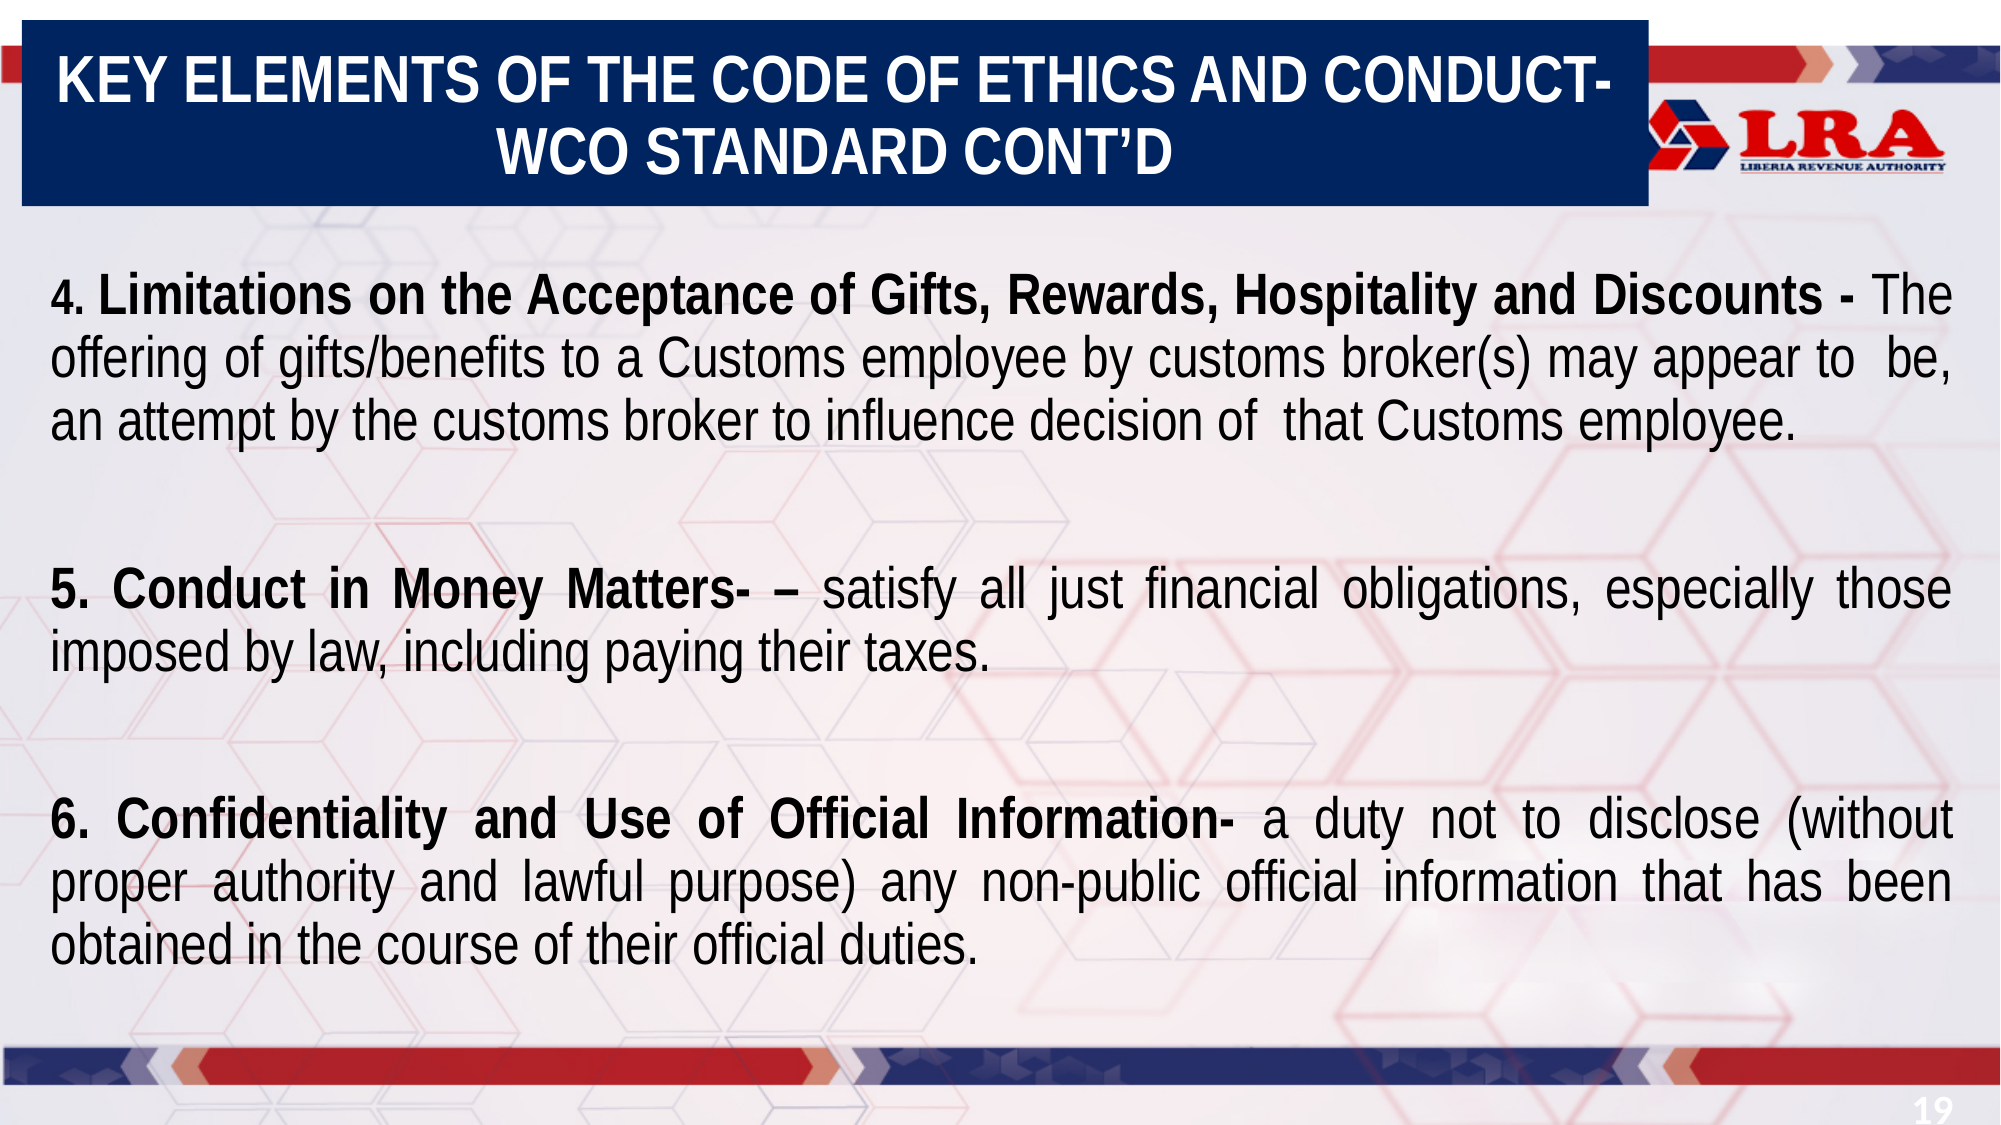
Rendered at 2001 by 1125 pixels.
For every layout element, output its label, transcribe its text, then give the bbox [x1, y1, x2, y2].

slide_number 19 [1518, 1077, 1969, 1125]
text_box KEY ELEMENTS OF THE CODE OF ETHICS AND CONDUCT-WCO STANDARD CONT’D [21, 20, 1649, 207]
picture [0, 0, 2001, 1125]
list 4. Limitations on the Acceptance of Gifts, Rewards, Hospitality and Discounts - The offering of gifts/benefits to a Customs employee by customs broker(s) may appear to be, an attempt by the customs broker to influence decision of that Customs employee. 5. Conduct in Money Matters- – satisfy all just financial obligations, especially those imposed by law, including paying their taxes. 6. Confidentiality and Use of Official Information- a duty not to disclose (without proper authority and lawful purpose) any non-public official information that has been obtained in the course of their official duties. [35, 257, 1969, 1075]
